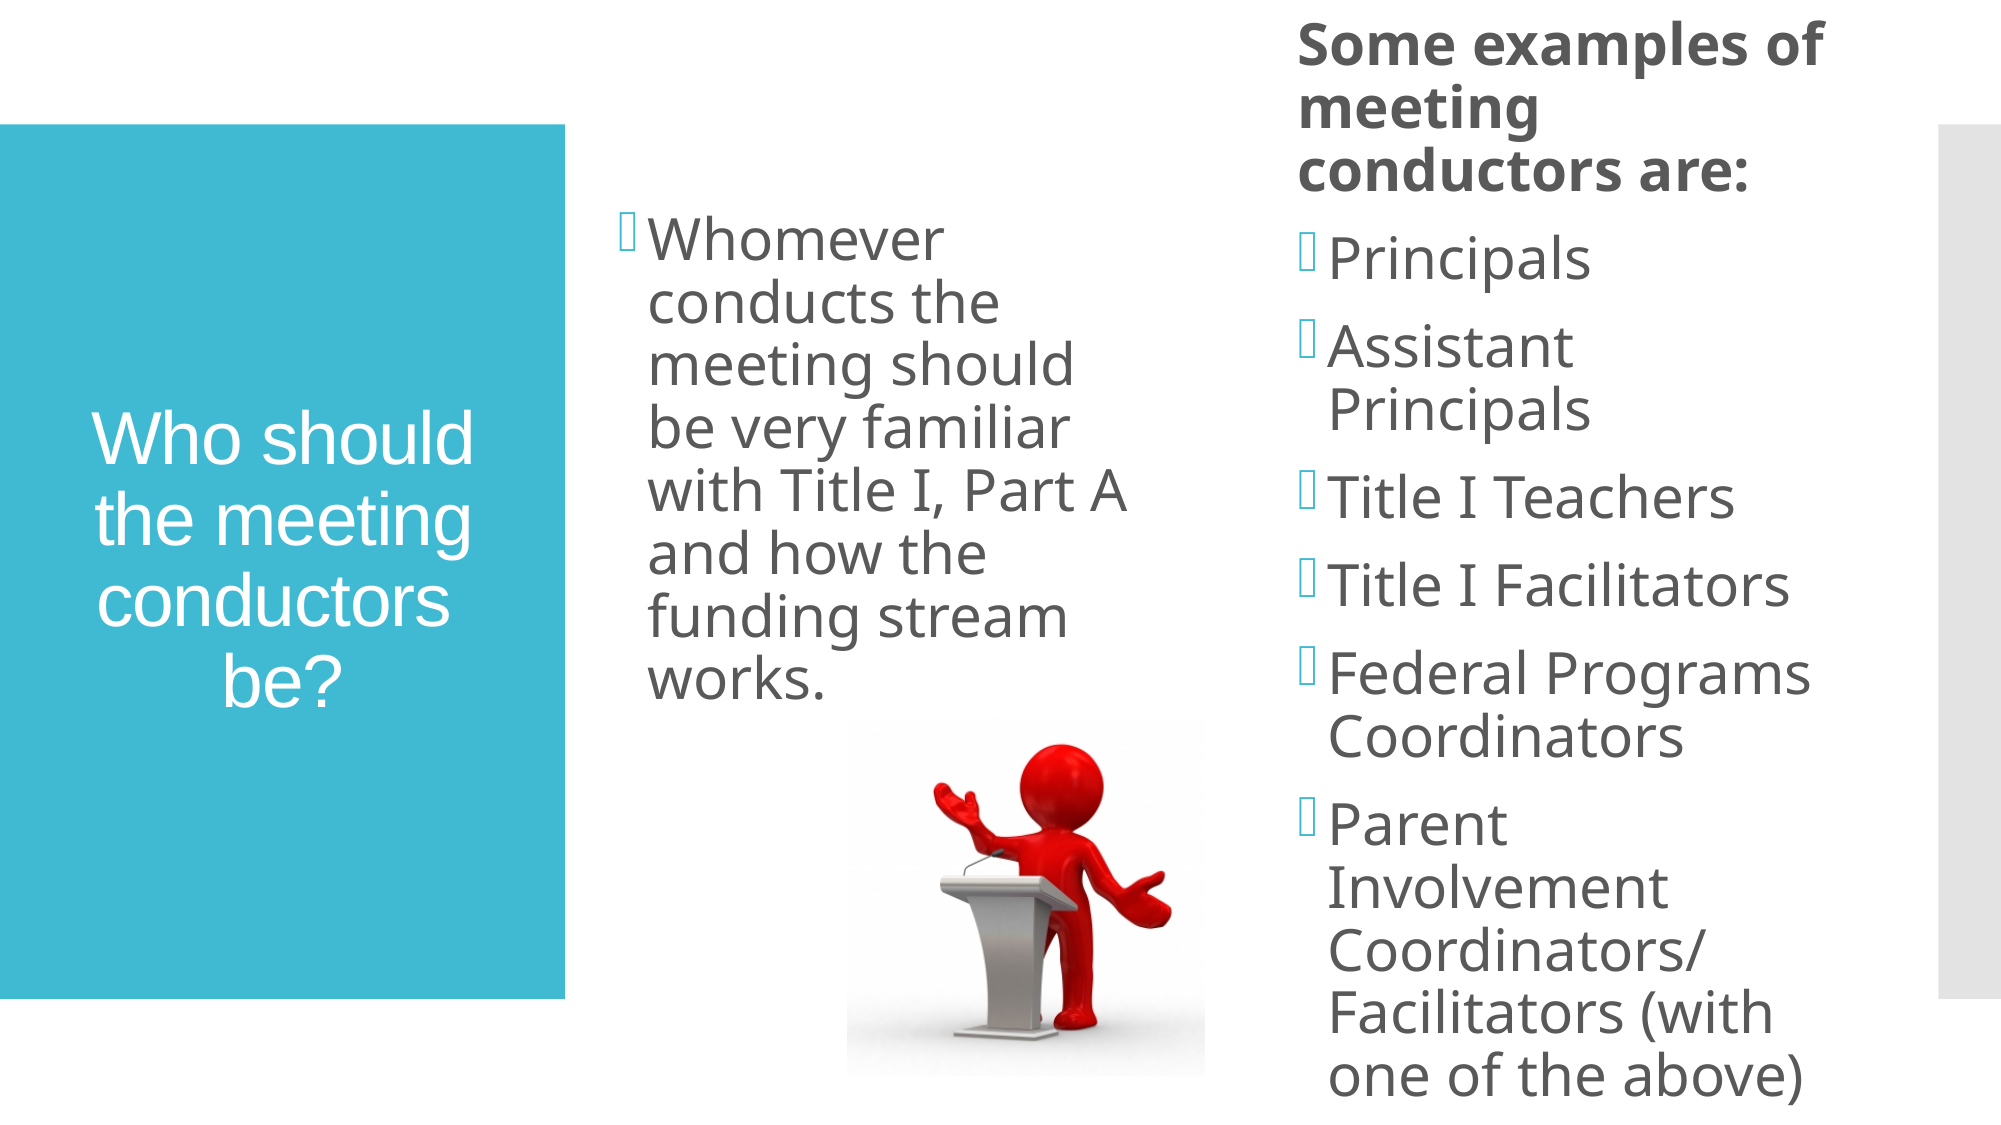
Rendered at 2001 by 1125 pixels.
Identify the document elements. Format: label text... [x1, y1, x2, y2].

title Who should the meeting conductors be? [41, 184, 525, 940]
picture [847, 718, 1205, 1076]
list Some examples of meeting conductors are: Principals Assistant Principals Title I Teachers Title I Facilitators Federal Programs Coordinators Parent Involvement Coordinators/ Facilitators (with one of the above) [1282, 142, 1853, 983]
list Whomever conducts the meeting should be very familiar with Title I, Part A and how the funding stream works. [603, 85, 1173, 926]
